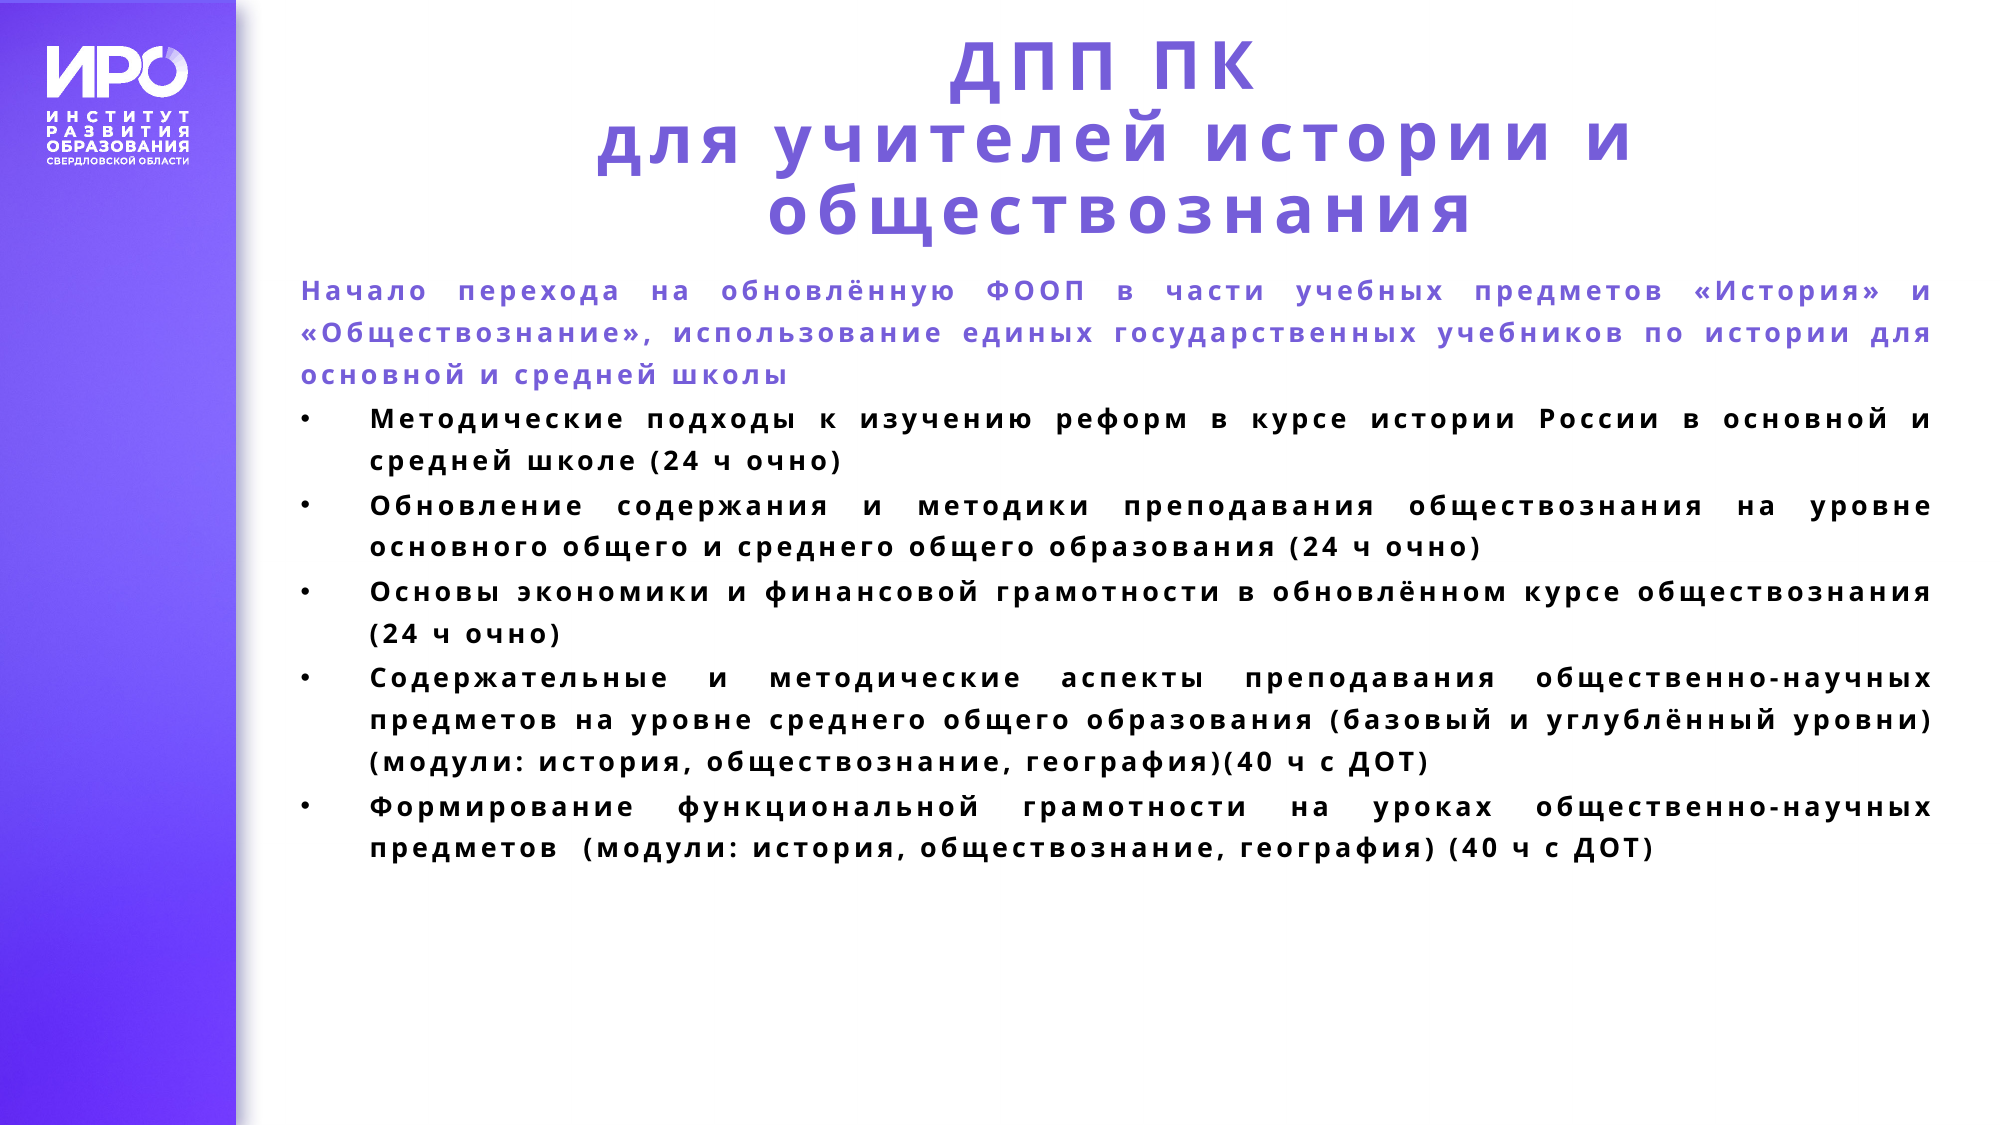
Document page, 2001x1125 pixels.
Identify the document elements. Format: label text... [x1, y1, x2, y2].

picture [0, 0, 2001, 1125]
title ДПП ПК для учителей истории и обществознания [295, 55, 1945, 256]
list Начало перехода на обновлённую ФООП в части учебных предметов «История» и «Обществознание», использование единых государственных учебников по истории для основной и средней школы Методические подходы к изучению реформ в курсе истории России в основной и средней школе (24 ч очно) Обновление содержания и методики преподавания обществознания на уровне основного общего и среднего общего образования (24 ч очно) Основы экономики и финансовой грамотности в обновлённом курсе обществознания (24 ч очно) Содержательные и методические аспекты преподавания общественно-научных предметов на уровне среднего общего образования (базовый и углублённый уровни) (модули: история, обществознание, география)(40 ч с ДОТ) Формирование функциональной грамотности на уроках общественно-научных предметов (модули: история, обществознание, география) (40 ч с ДОТ) [285, 256, 1952, 1050]
